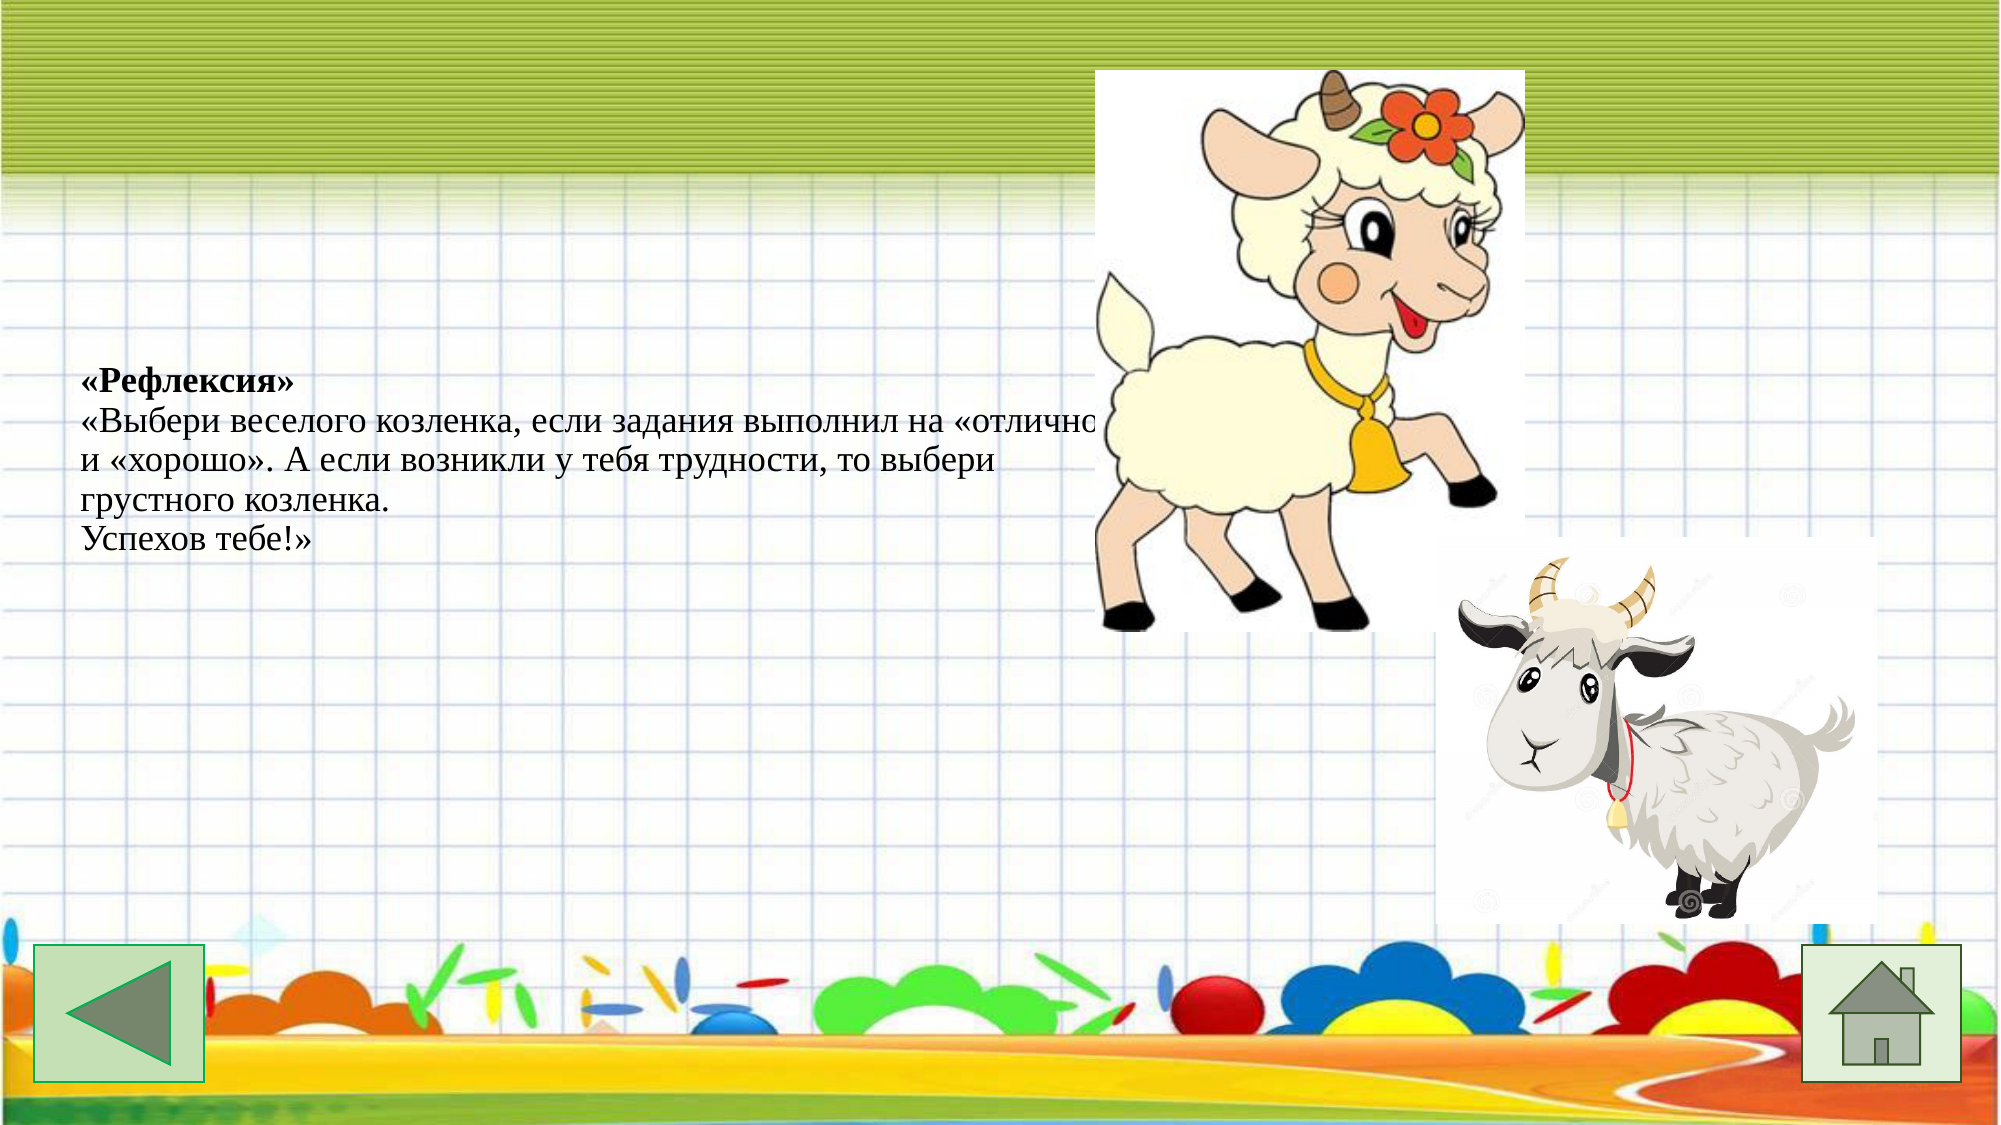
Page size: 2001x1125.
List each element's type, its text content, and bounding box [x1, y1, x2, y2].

text_box [33, 944, 205, 1083]
title «Рефлексия» «Выбери веселого козленка, если задания выполнил на «отлично» и «хорошо». А если возникли у тебя трудности, то выбери грустного козленка. Успехов тебе!» [65, 350, 1095, 569]
text_box [1801, 944, 1962, 1083]
picture [0, 0, 2001, 1125]
